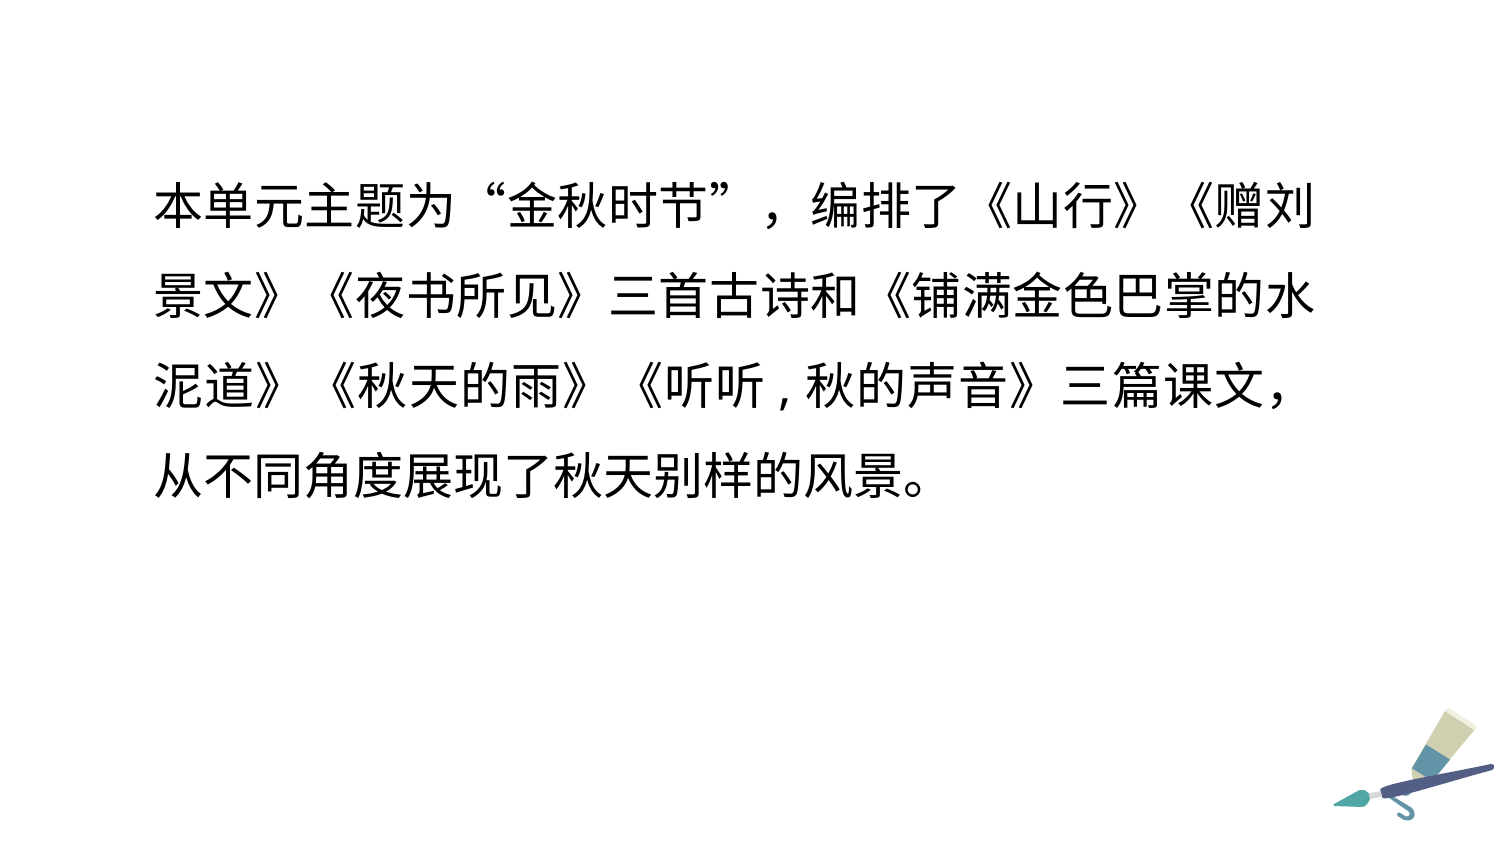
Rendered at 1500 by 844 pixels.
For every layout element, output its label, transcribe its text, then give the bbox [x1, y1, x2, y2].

text_box 本单元主题为“金秋时节”，编排了《山行》《赠刘景文》《夜书所见》三首古诗和《铺满金色巴掌的水泥道》《秋天的雨》《听听,秋的声音》三篇课文，从不同角度展现了秋天别样的风景。 [92, 137, 1331, 513]
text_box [1358, 708, 1481, 844]
